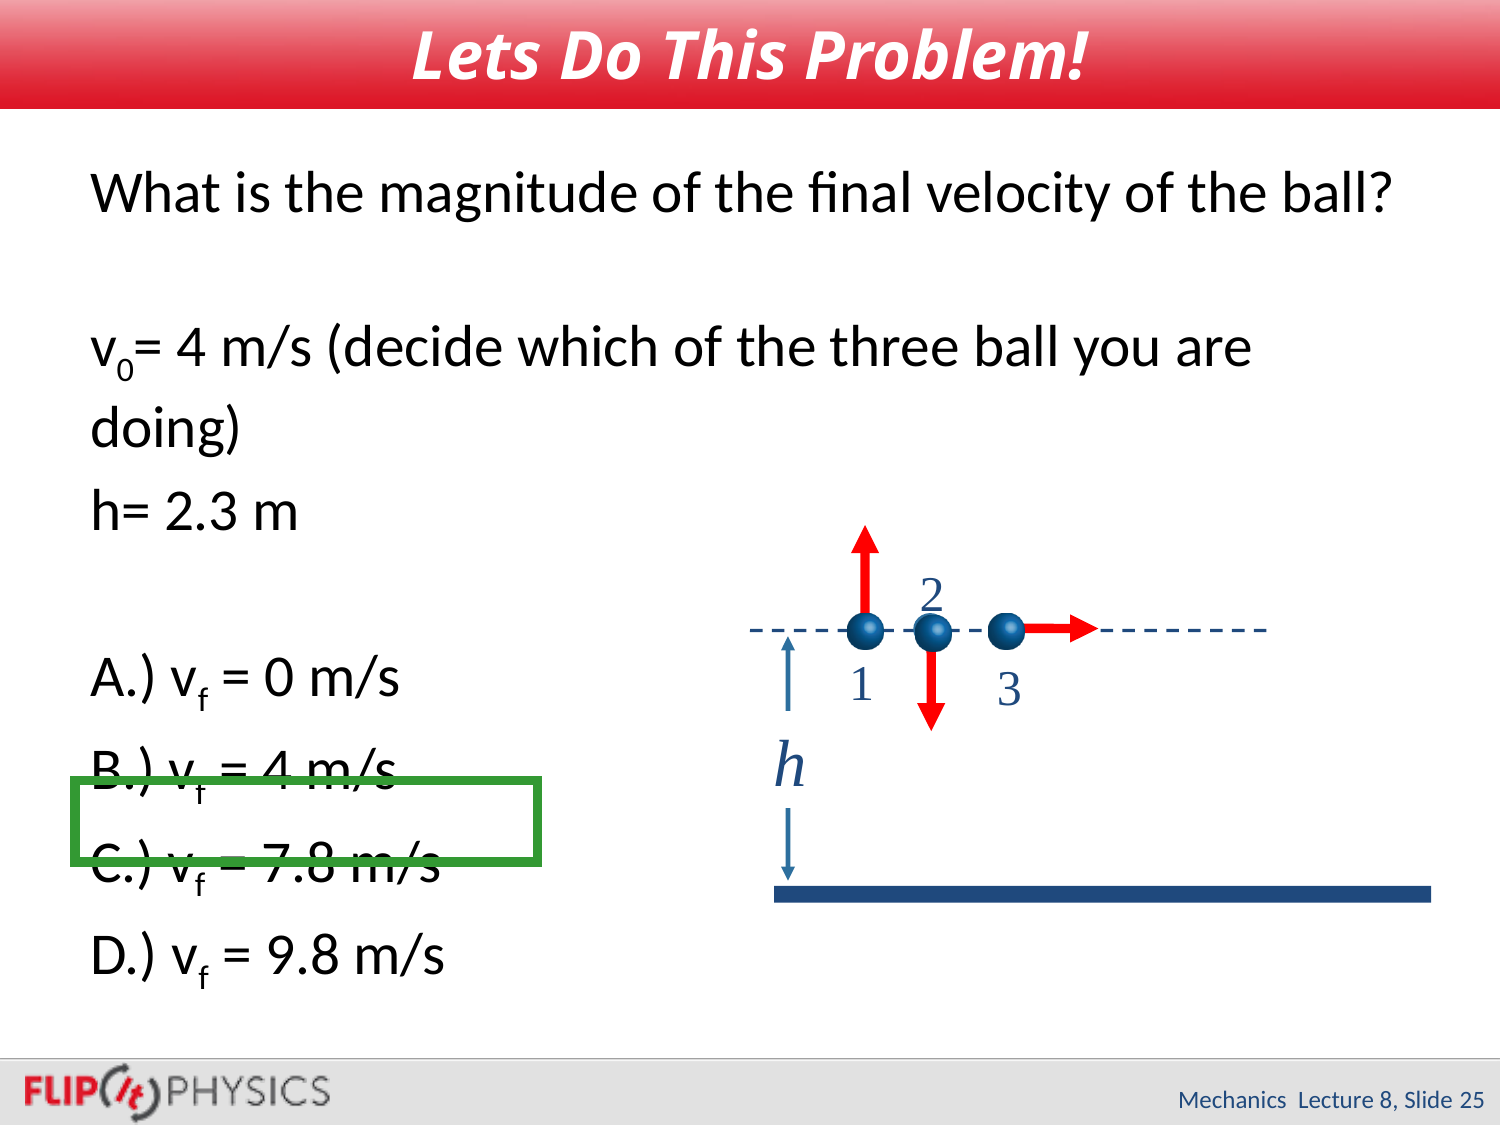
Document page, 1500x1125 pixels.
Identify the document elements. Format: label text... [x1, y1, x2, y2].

picture [0, 0, 1500, 109]
picture [0, 1058, 1500, 1125]
picture [914, 614, 952, 652]
list What is the magnitude of the final velocity of the ball? v0= 4 m/s (decide which of the three ball you are doing) h= 2.3 m A.) vf = 0 m/s B.) vf = 4 m/s C.) vf = 7.8 m/s D.) vf = 9.8 m/s [75, 145, 1425, 1010]
picture [987, 612, 1025, 651]
picture [846, 612, 884, 650]
slide_number Mechanics Lecture 8, Slide 25 [1100, 1071, 1500, 1125]
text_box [749, 524, 1432, 903]
text_box [74, 780, 538, 862]
title Lets Do This Problem! [75, 15, 1425, 91]
